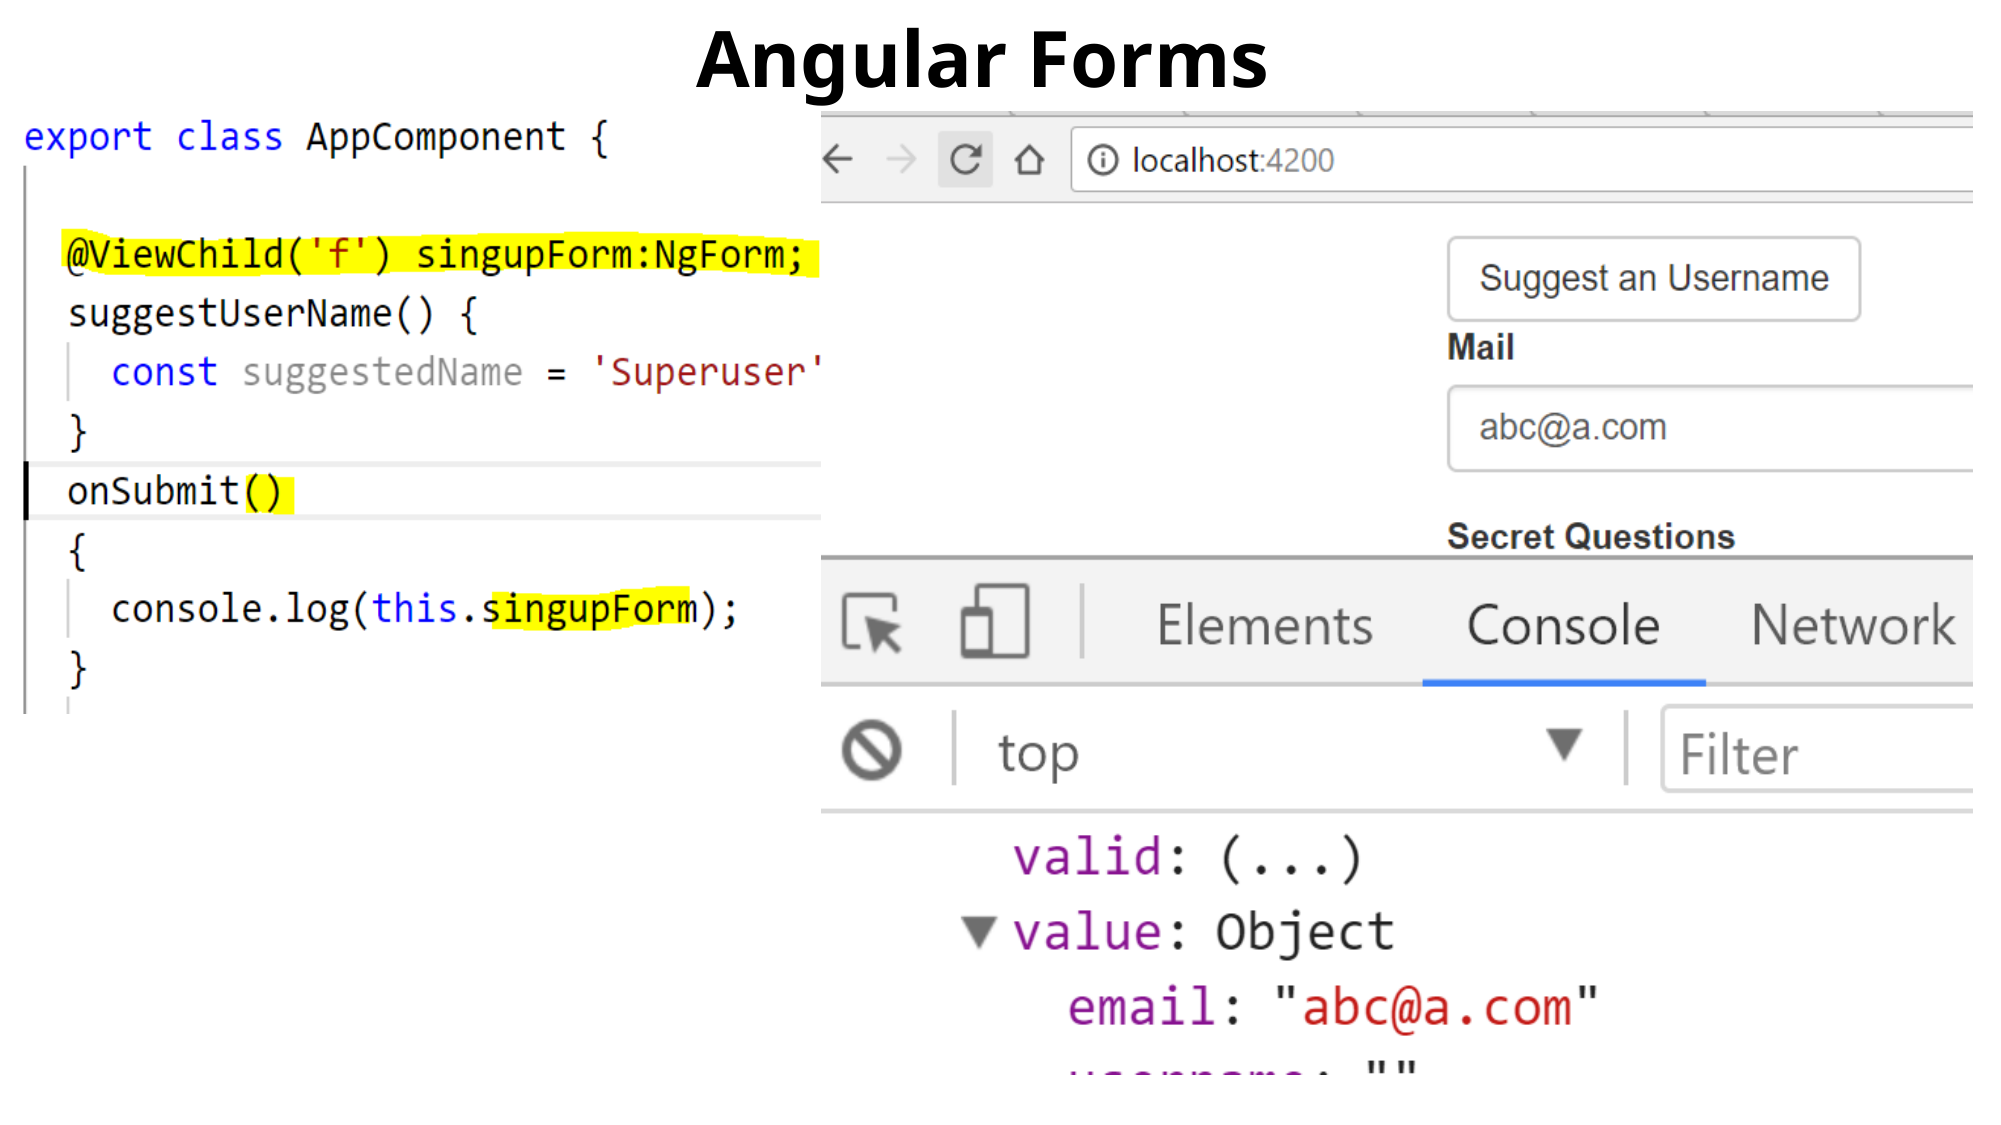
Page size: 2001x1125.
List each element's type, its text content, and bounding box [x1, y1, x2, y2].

picture [0, 110, 1973, 1075]
title Angular Forms [120, 12, 1846, 111]
